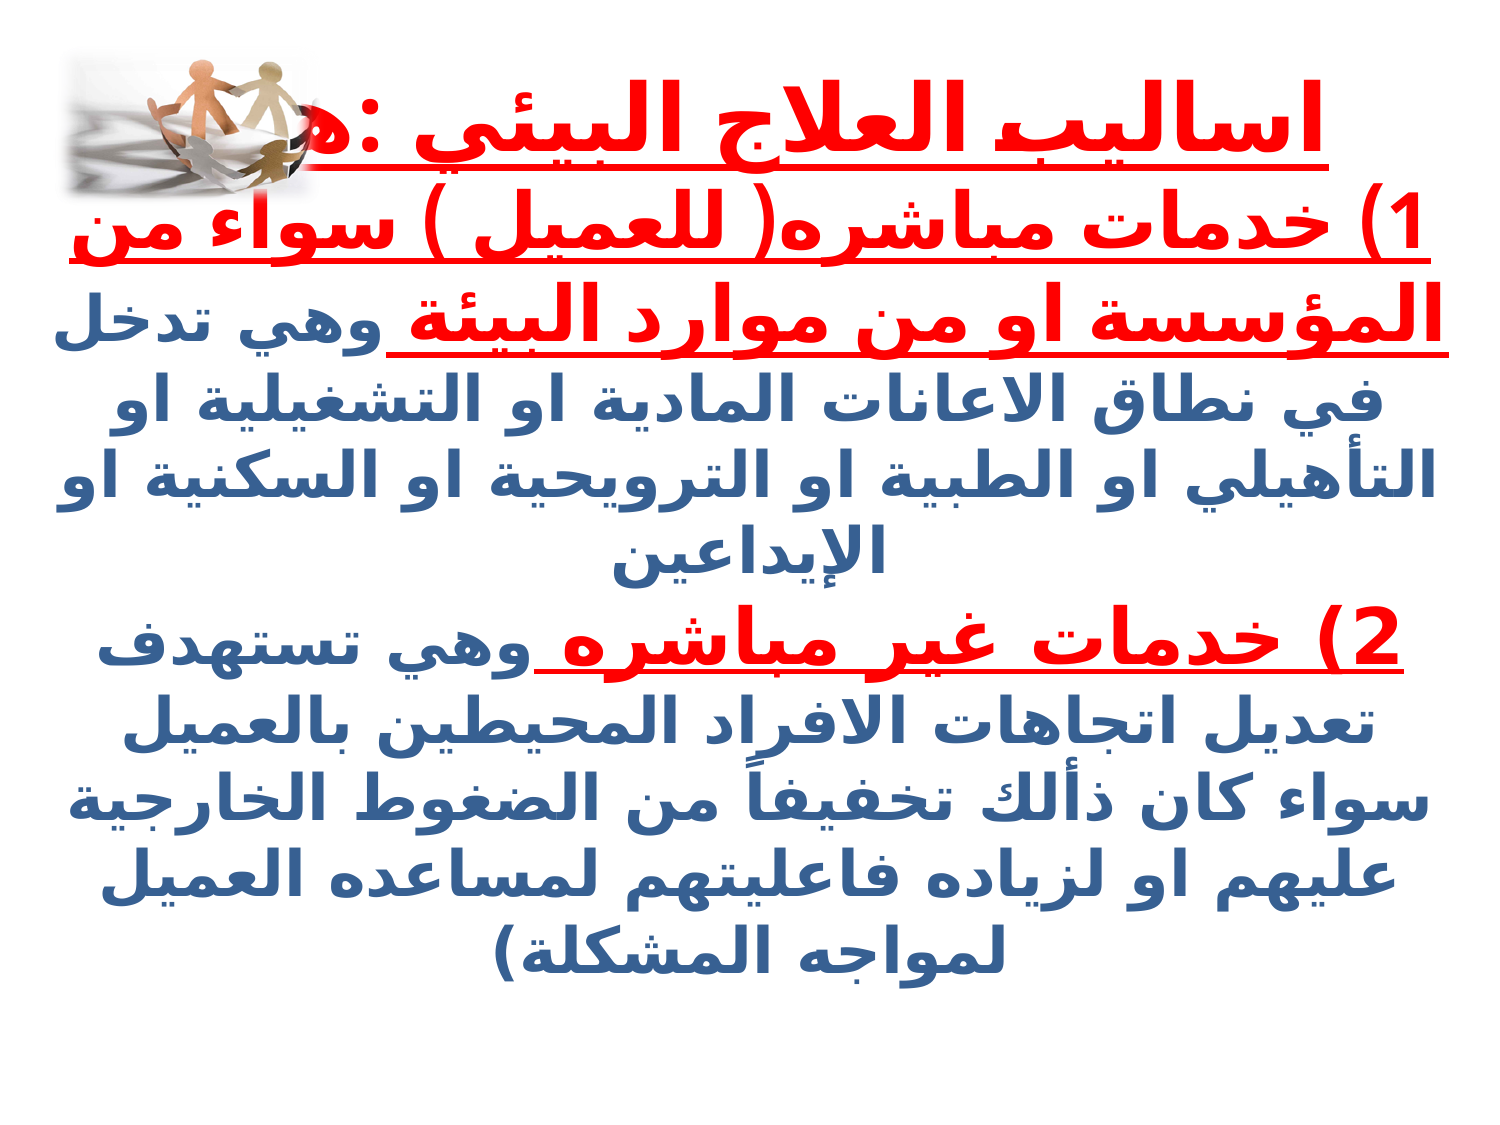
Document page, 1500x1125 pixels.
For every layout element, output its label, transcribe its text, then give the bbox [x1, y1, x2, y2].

picture [52, 42, 324, 208]
title اساليب العلاج البيئي :هي 1) خدمات مباشره( للعميل ) سواء من المؤسسة او من موارد البيئة وهي تدخل في نطاق الاعانات المادية او التشغيلية او التأهيلي او الطبية او الترويحية او السكنية او الإيداعين 2) خدمات غير مباشره وهي تستهدف تعديل اتجاهات الافراد المحيطين بالعميل سواء كان ذألك تخفيفاً من الضغوط الخارجية عليهم او لزياده فاعليتهم لمساعده العميل لمواجه المشكلة) [29, 42, 1471, 1094]
